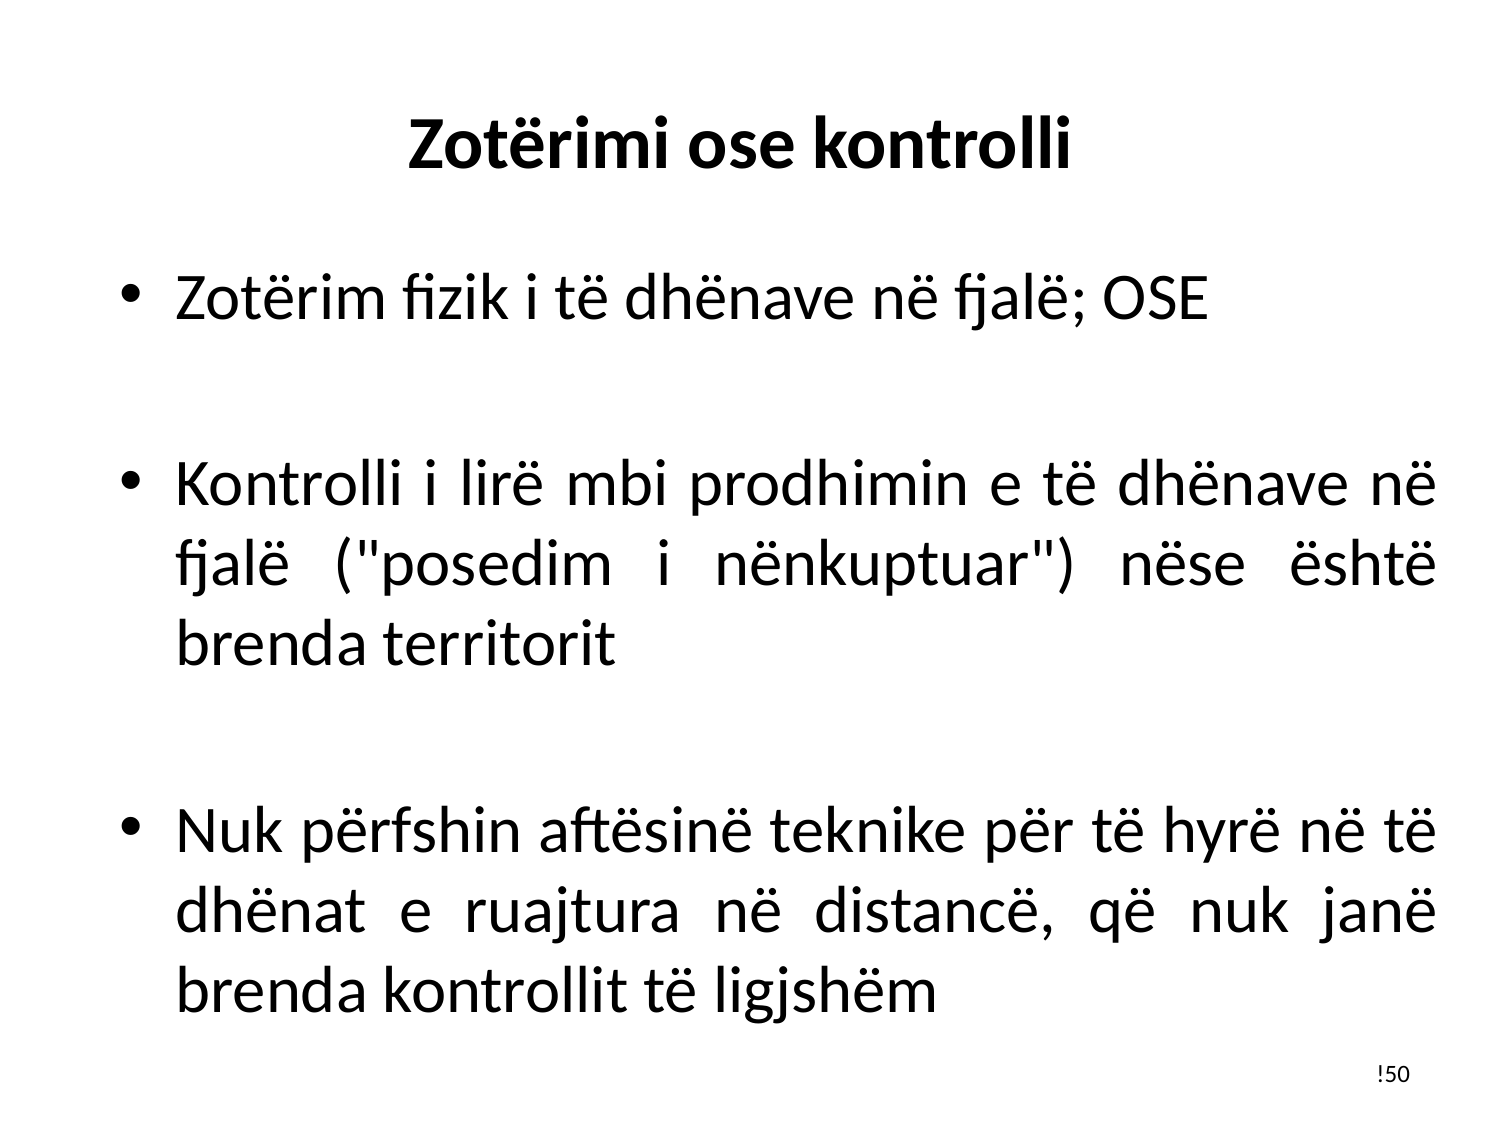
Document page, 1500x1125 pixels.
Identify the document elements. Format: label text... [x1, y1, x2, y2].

list Zotërim fizik i të dhënave në fjalë; OSE Kontrolli i lirë mbi prodhimin e të dhënave në fjalë ("posedim i nënkuptuar") nëse është brenda territorit Nuk përfshin aftësinë teknike për të hyrë në të dhënat e ruajtura në distancë, që nuk janë brenda kontrollit të ligjshëm [103, 244, 1455, 988]
title Zotërimi ose kontrolli [74, 44, 1426, 233]
slide_number !50 [1074, 1042, 1425, 1103]
